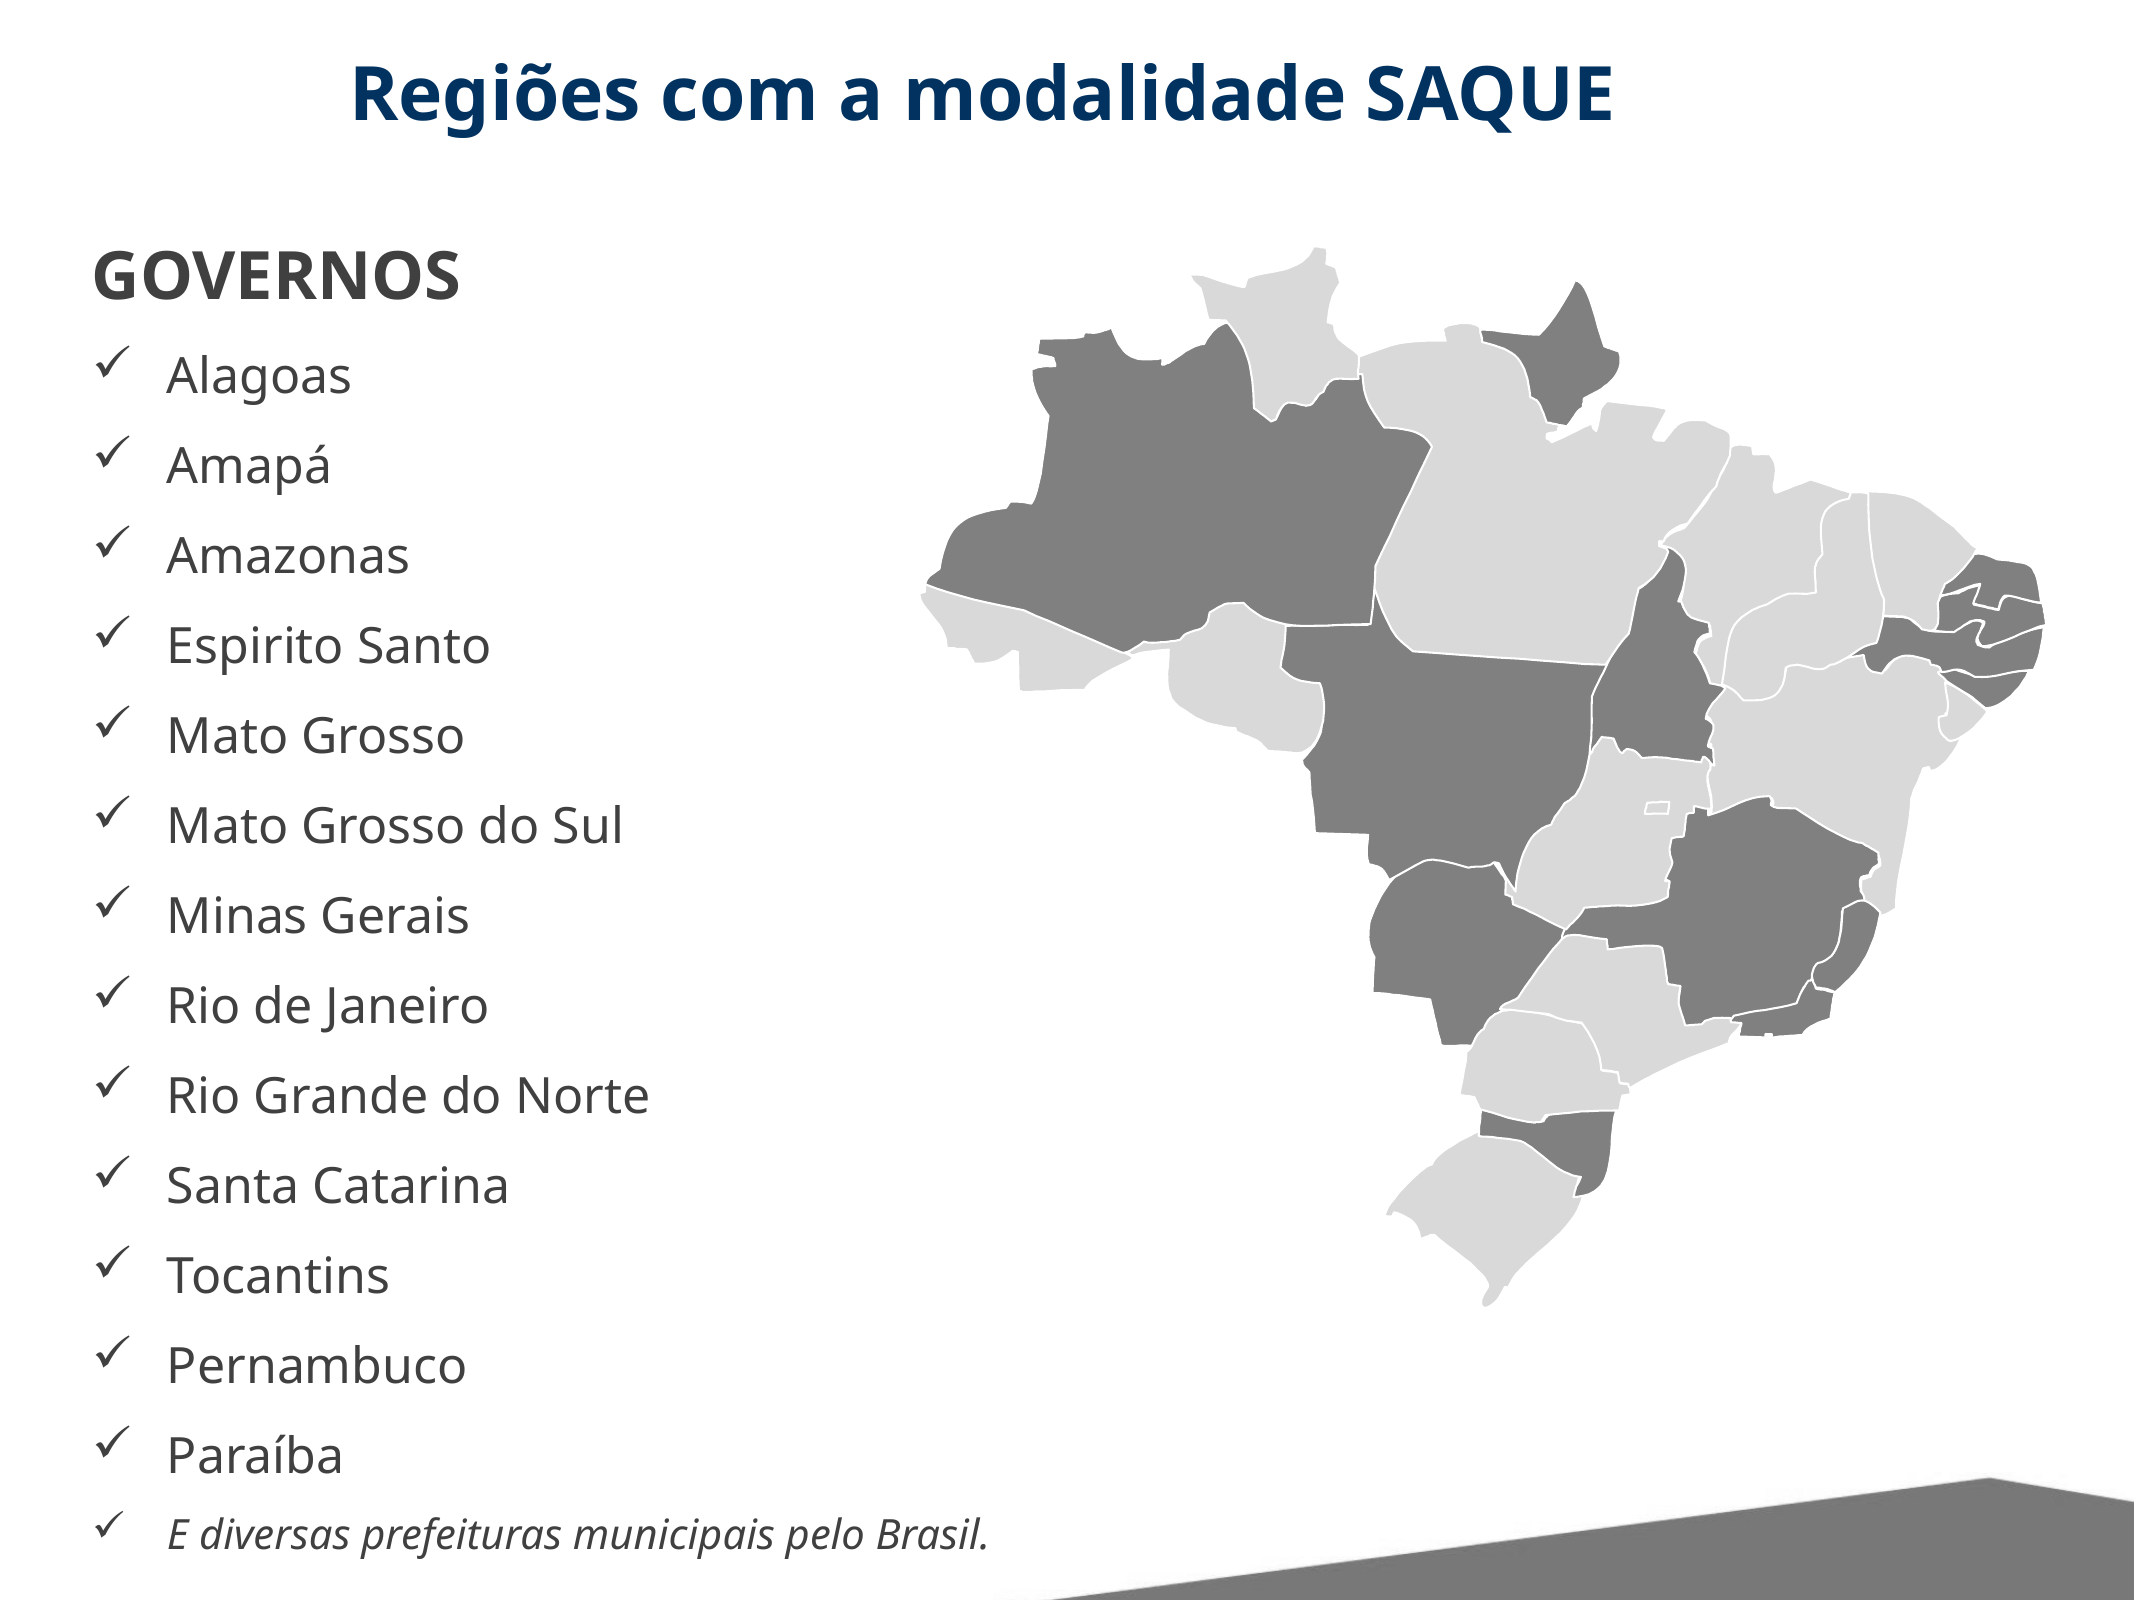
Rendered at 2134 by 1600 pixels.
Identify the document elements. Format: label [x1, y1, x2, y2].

text_box [917, 244, 2048, 1309]
picture [3, 18, 2134, 1600]
